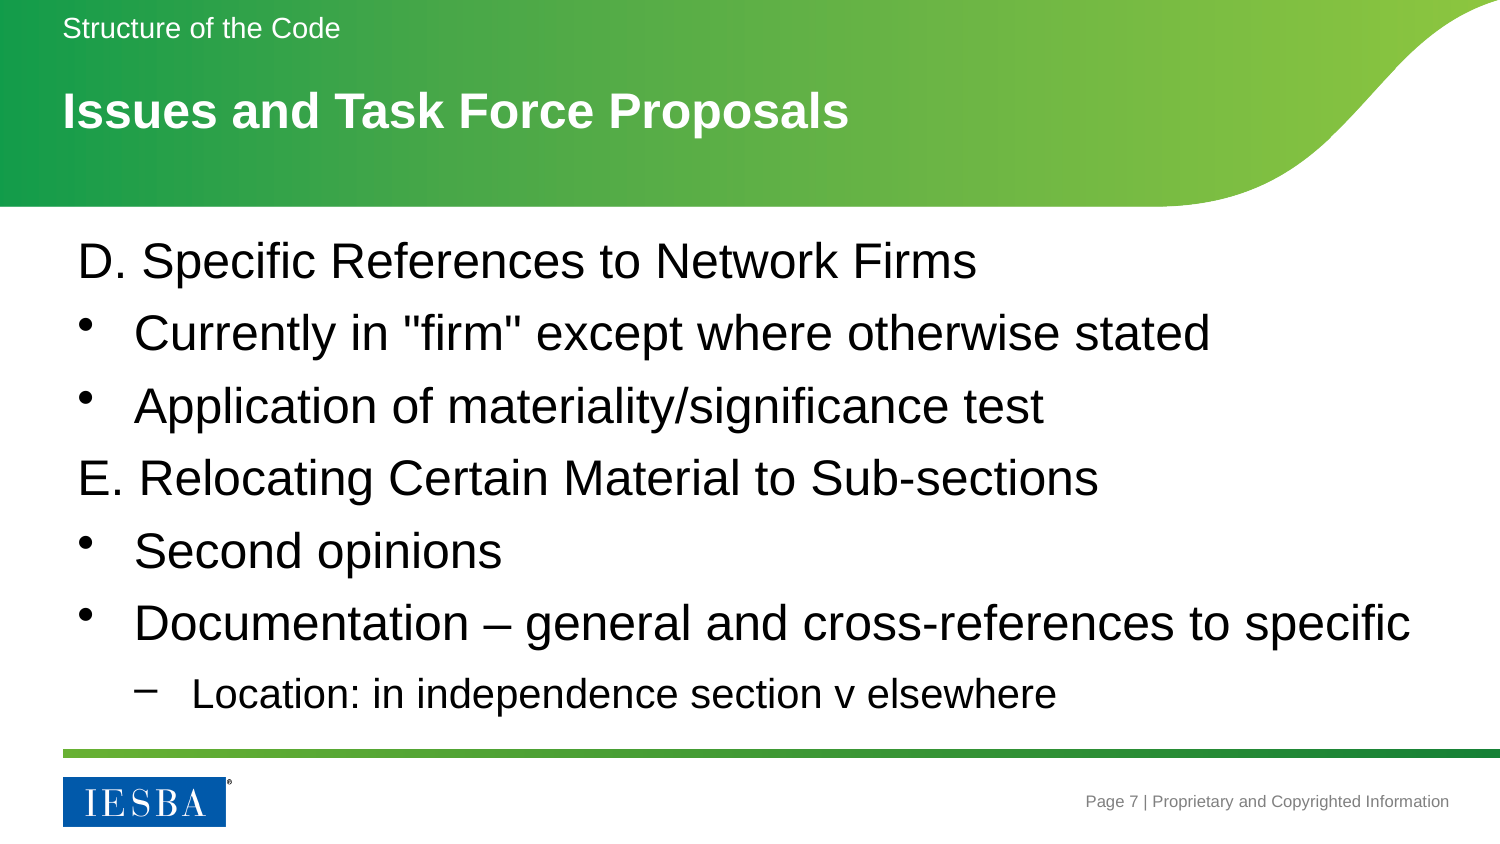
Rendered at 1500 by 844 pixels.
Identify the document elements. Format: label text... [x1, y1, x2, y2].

list D. Specific References to Network Firms Currently in "firm" except where otherwise stated Application of materiality/significance test E. Relocating Certain Material to Sub-sections Second opinions Documentation – general and cross-references to specific Location: in independence section v elsewhere [62, 220, 1450, 724]
subtitle Structure of the Code [62, 9, 500, 38]
picture [0, 0, 1500, 207]
picture [63, 777, 232, 827]
title Issues and Task Force Proposals [62, 75, 1300, 142]
